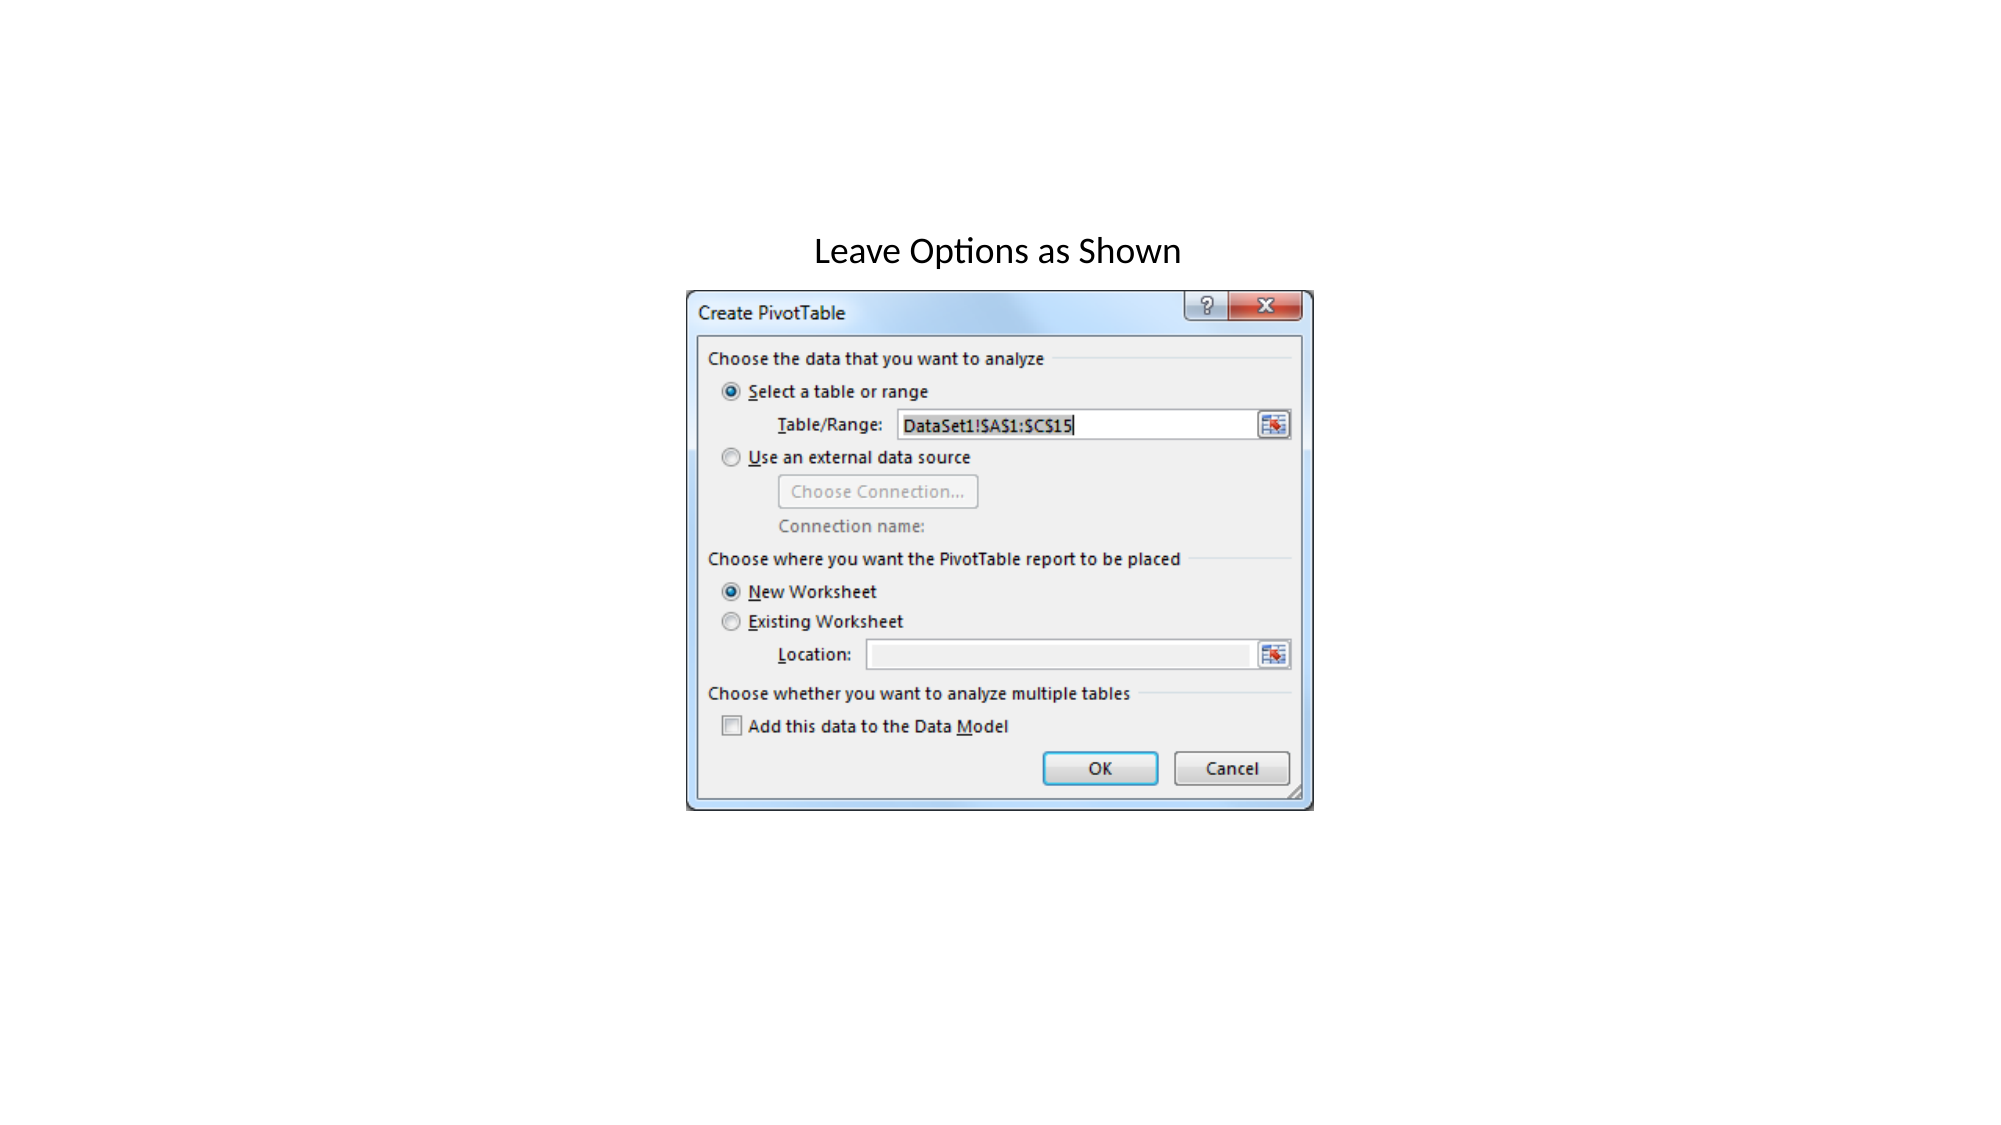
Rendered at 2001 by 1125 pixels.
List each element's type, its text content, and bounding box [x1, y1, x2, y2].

text_box Leave Options as Shown [799, 218, 1198, 279]
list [686, 290, 1314, 811]
